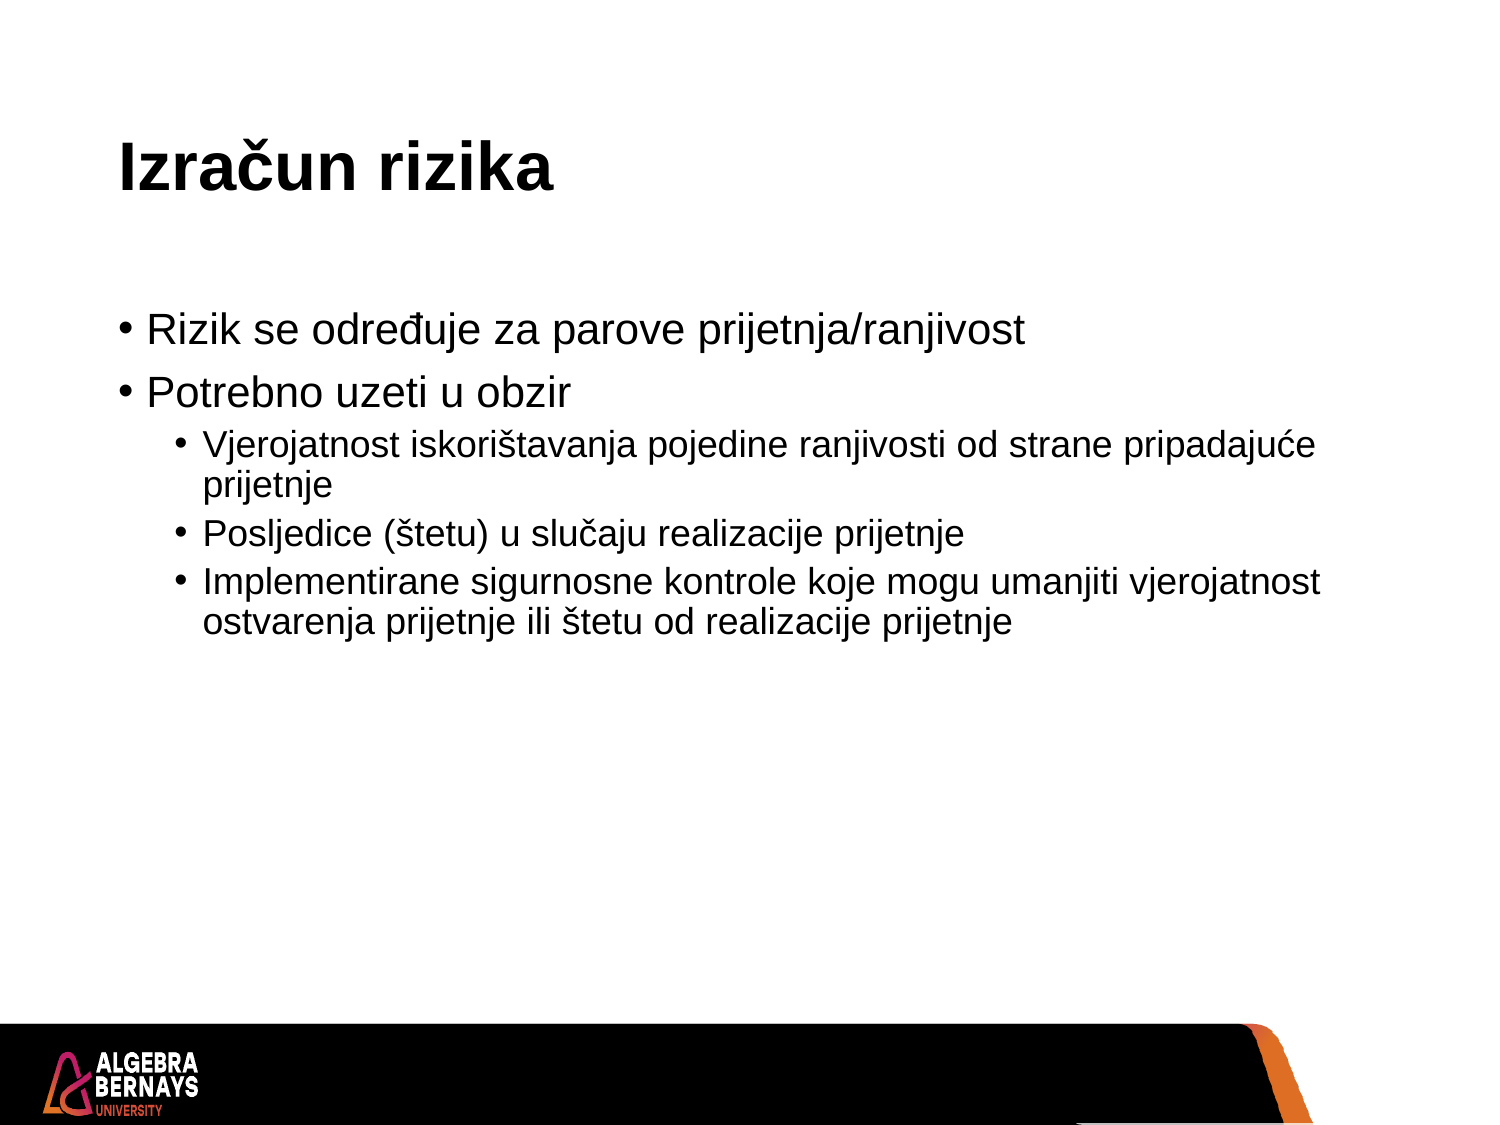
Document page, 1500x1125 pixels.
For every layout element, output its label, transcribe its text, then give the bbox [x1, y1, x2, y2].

title Izračun rizika [103, 59, 1397, 278]
list Rizik se određuje za parove prijetnja/ranjivost Potrebno uzeti u obzir Vjerojatnost iskorištavanja pojedine ranjivosti od strane pripadajuće prijetnje Posljedice (štetu) u slučaju realizacije prijetnje Implementirane sigurnosne kontrole koje mogu umanjiti vjerojatnost ostvarenja prijetnje ili štetu od realizacije prijetnje [103, 299, 1397, 1014]
picture [0, 1023, 1468, 1125]
